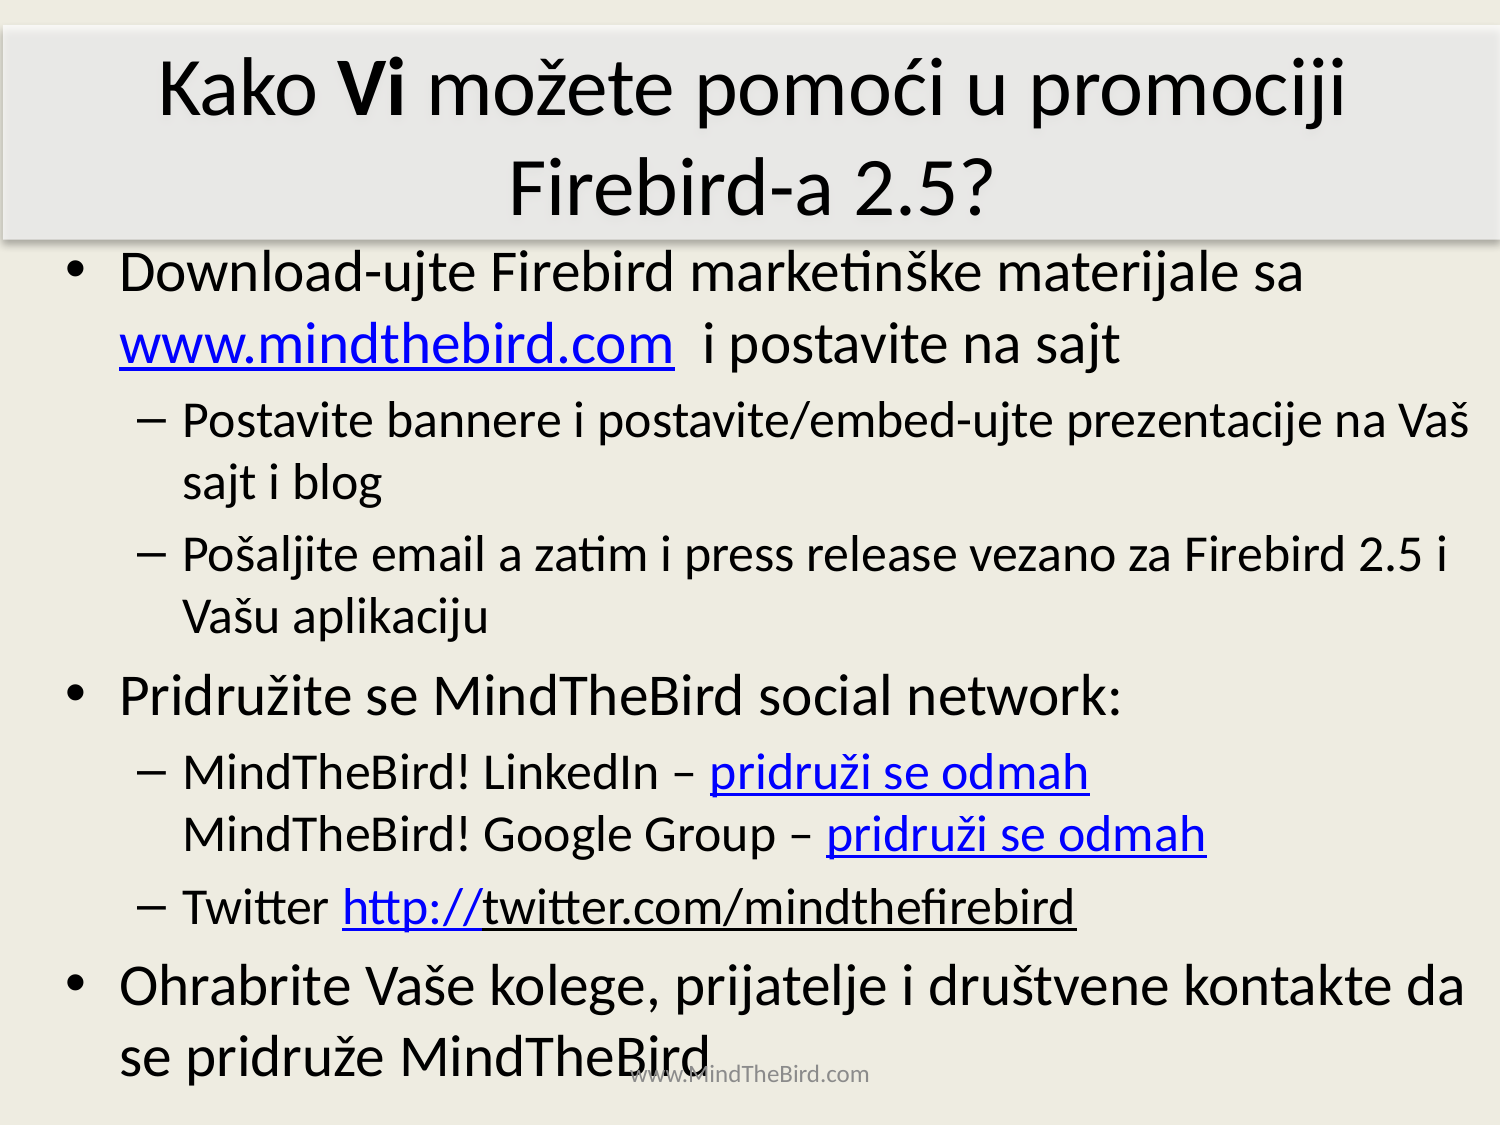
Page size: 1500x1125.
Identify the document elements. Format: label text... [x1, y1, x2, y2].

text_box Kako Vi možete pomoći u promociji Firebird-a 2.5? [2, 24, 1500, 240]
list Download-ujte Firebird marketinške materijale sa www.mindthebird.com i postavite na sajt Postavite bannere i postavite/embed-ujte prezentacije na Vaš sajt i blog Pošaljite email a zatim i press release vezano za Firebird 2.5 i Vašu aplikaciju Pridružite se MindTheBird social network: MindTheBird! LinkedIn – pridruži se odmah MindTheBird! Google Group – pridruži se odmah Twitter http://twitter.com/mindthefirebird Ohrabrite Vaše kolege, prijatelje i društvene kontakte da se pridruže MindTheBird [49, 252, 1500, 1101]
footer www.MindTheBird.com [512, 1042, 988, 1103]
